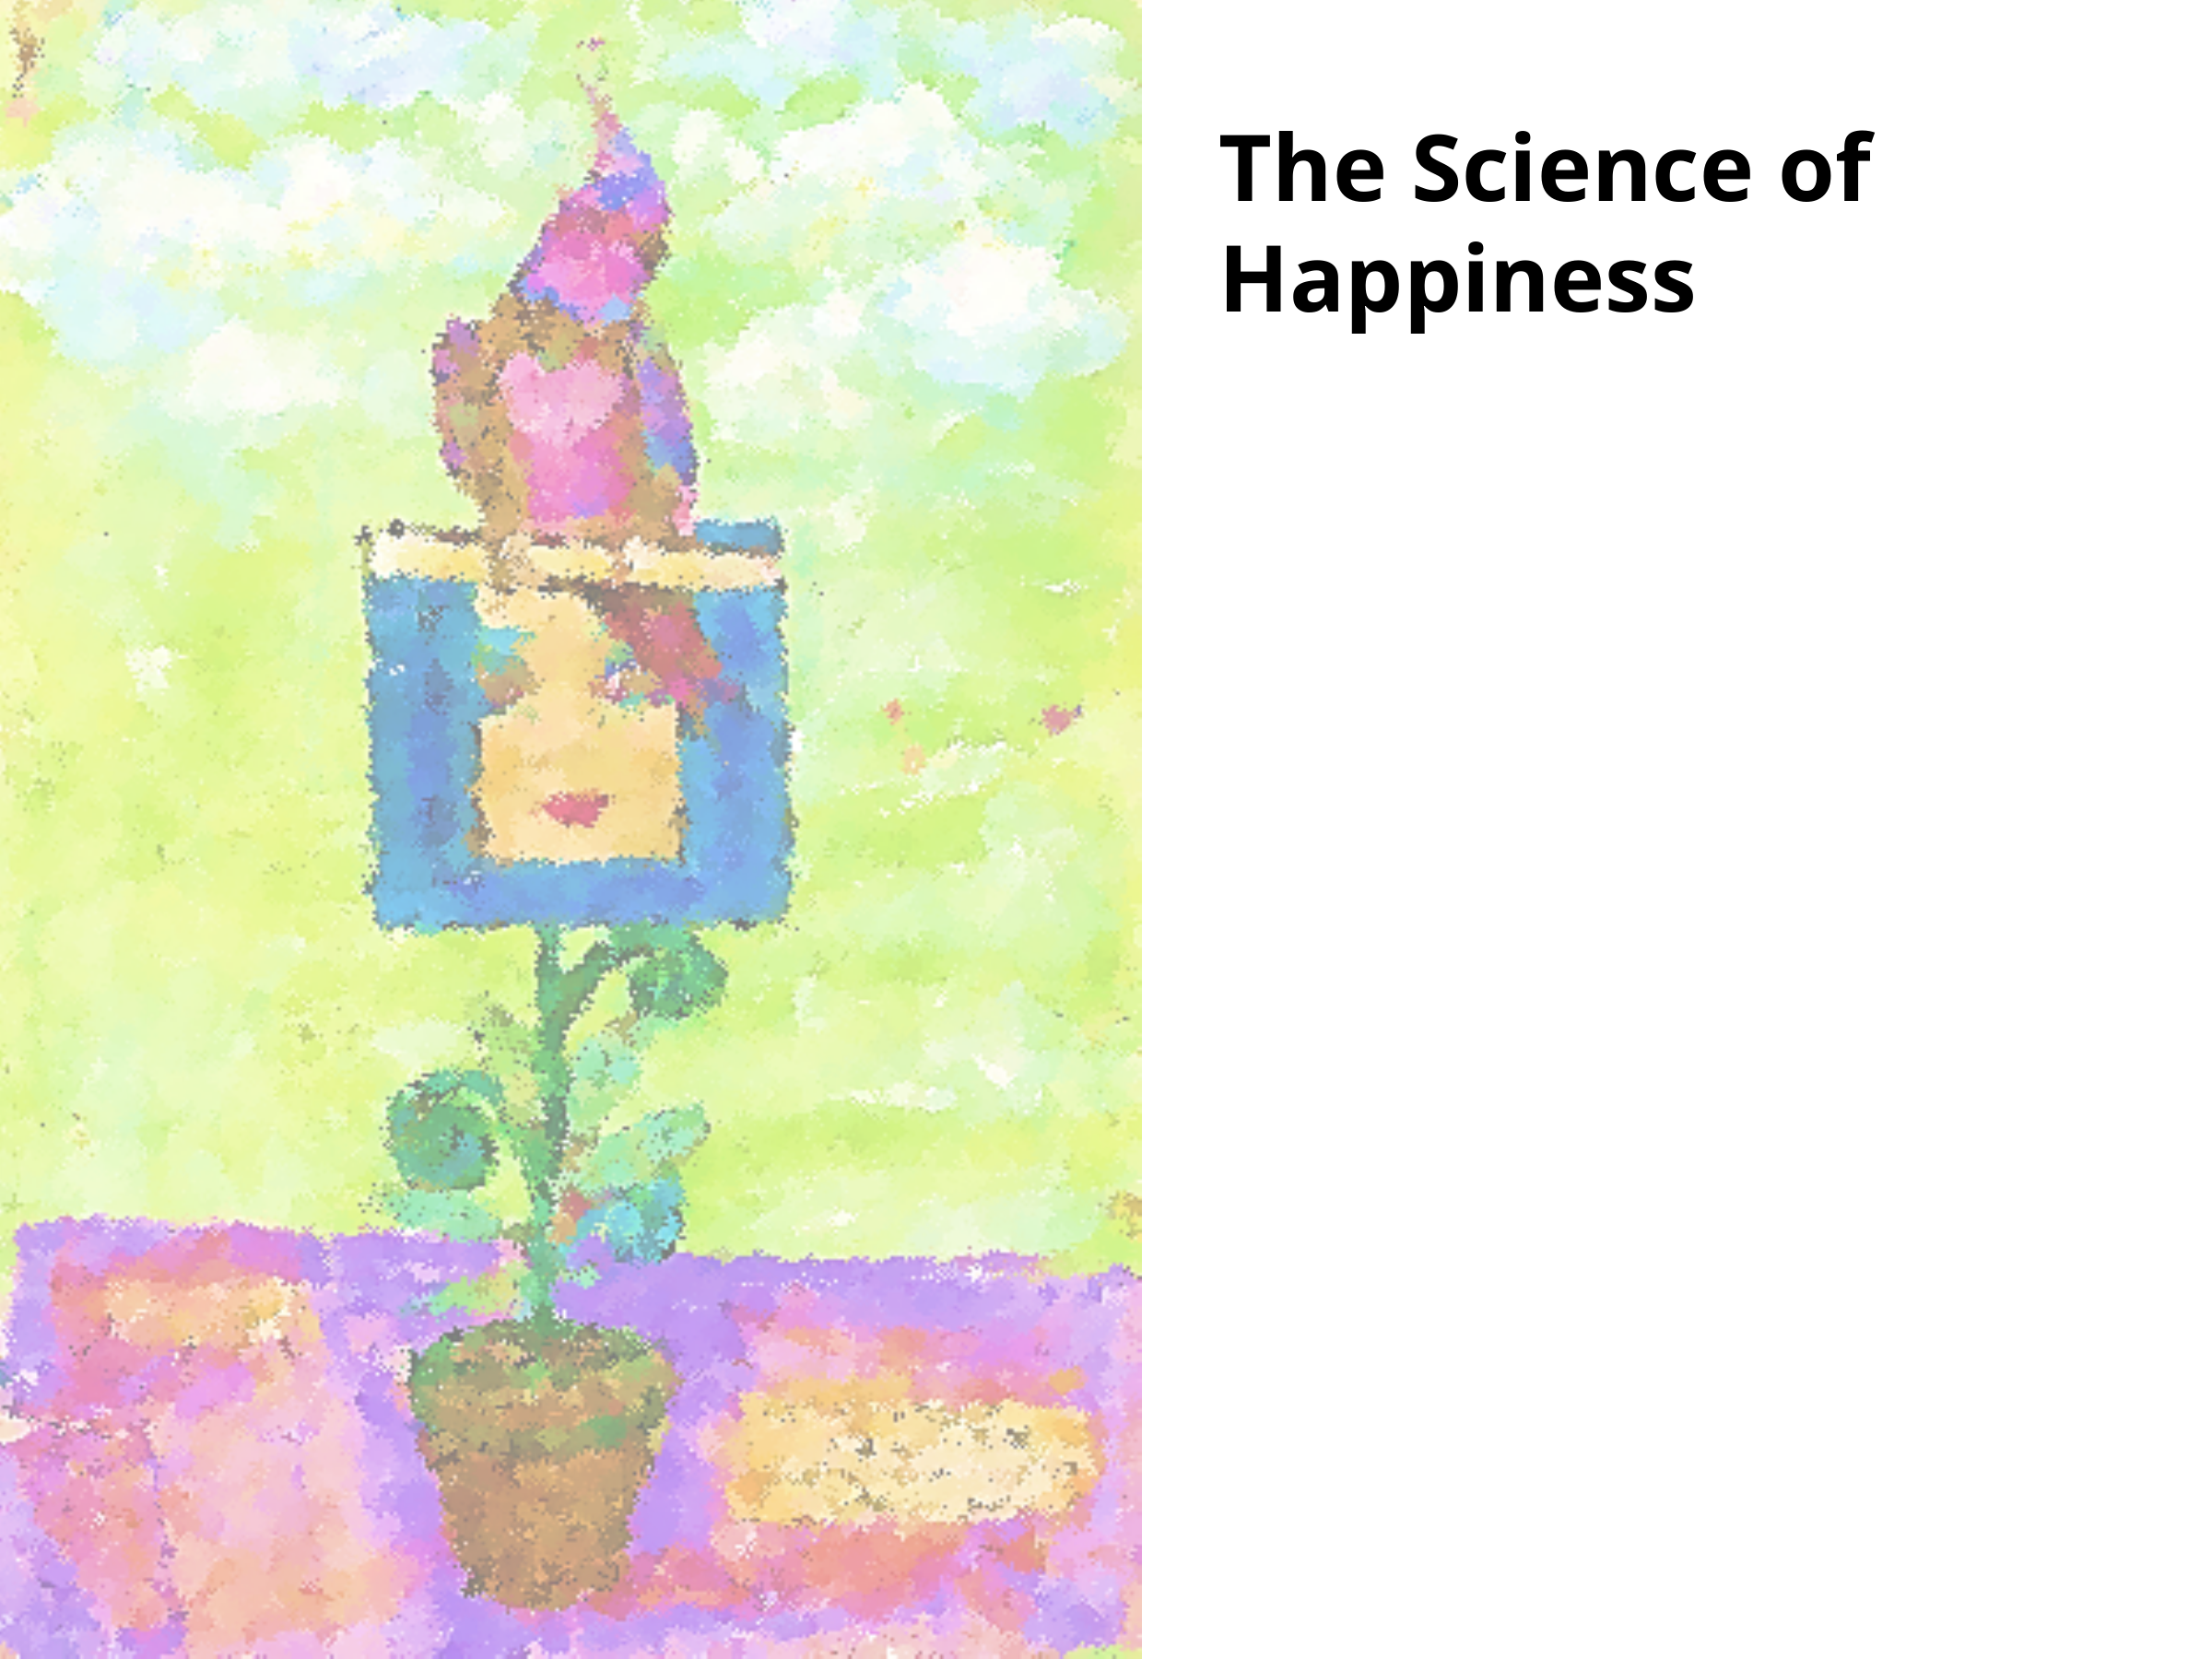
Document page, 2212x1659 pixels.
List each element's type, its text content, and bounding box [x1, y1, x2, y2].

text_box The Science of Happiness [1206, 102, 2077, 338]
picture [0, 0, 1142, 1659]
